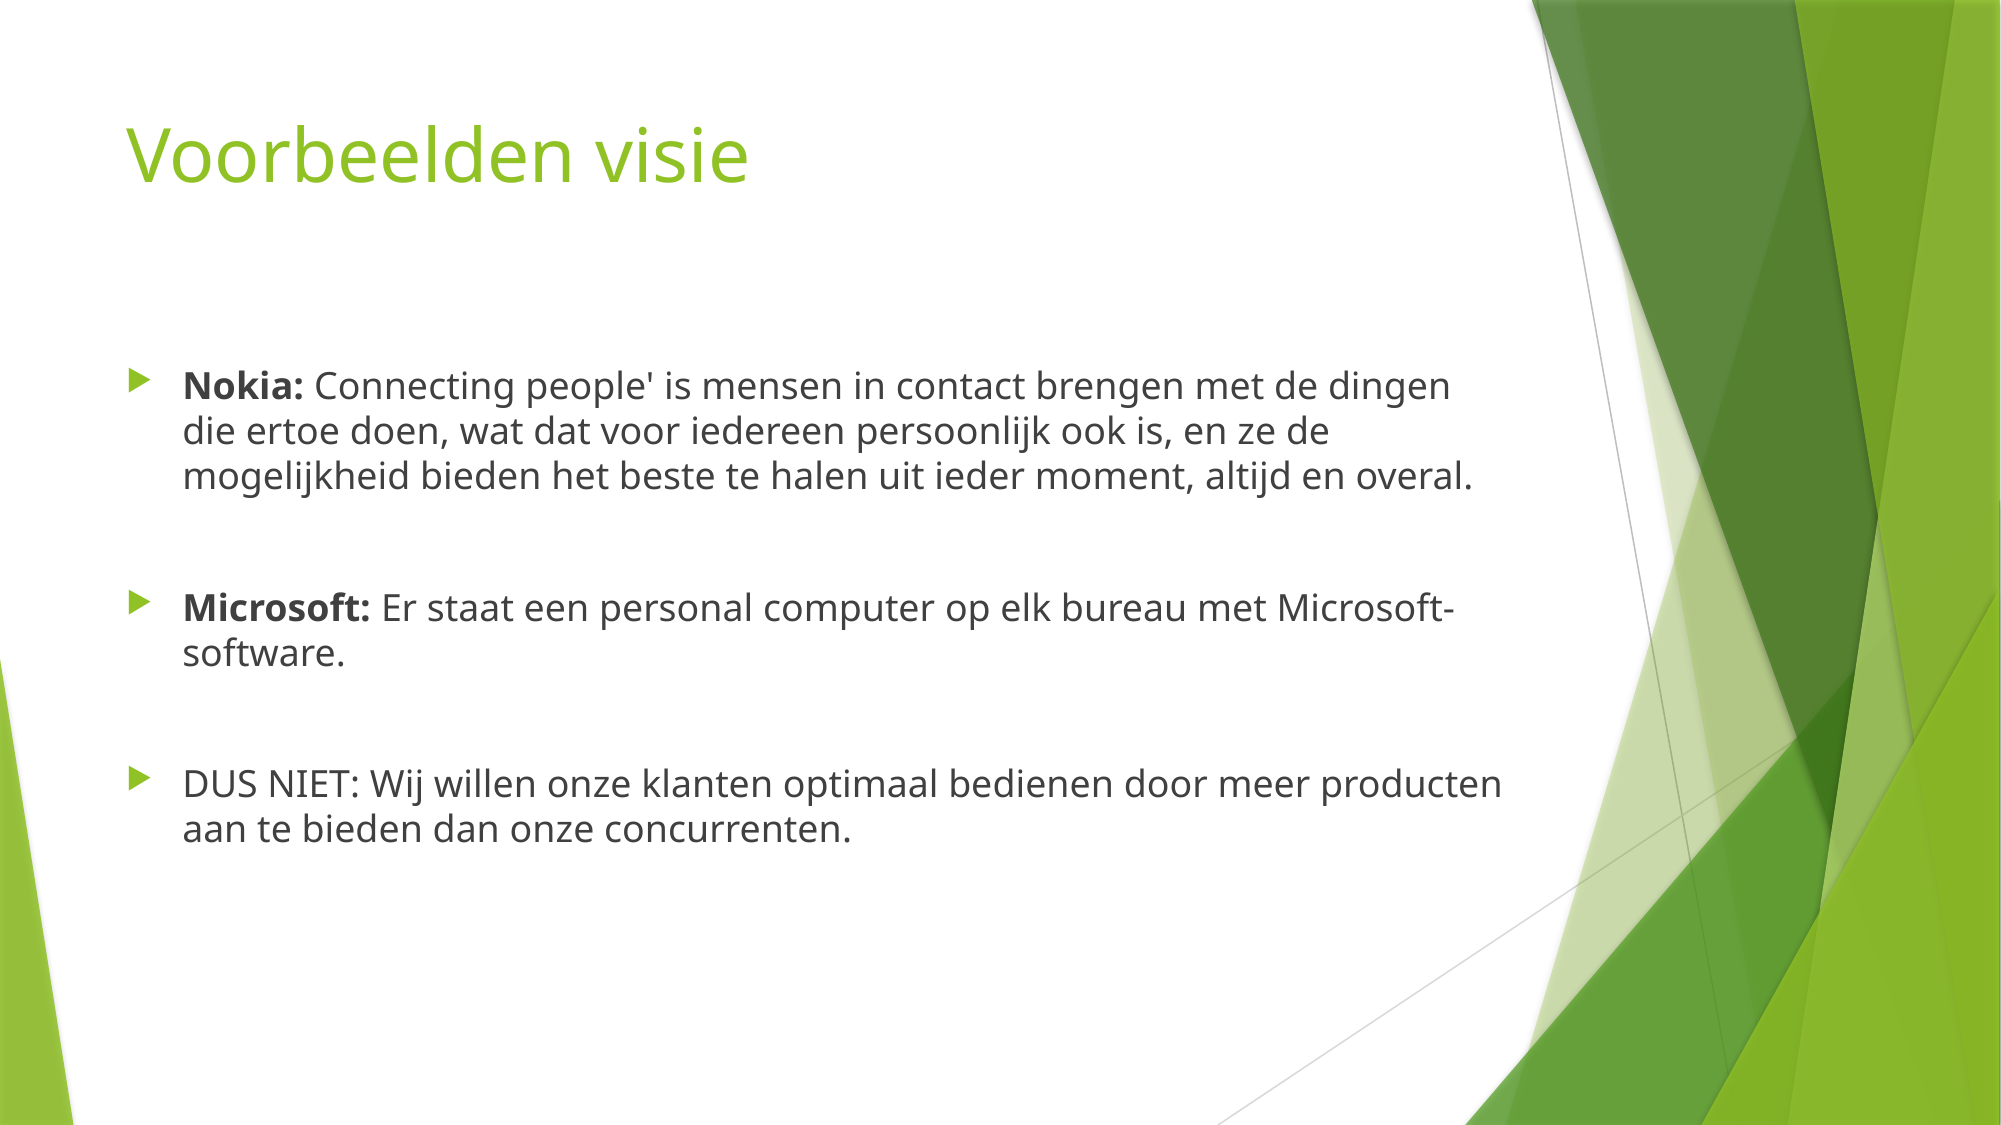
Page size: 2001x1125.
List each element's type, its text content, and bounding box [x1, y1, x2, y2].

list Nokia: ﻿﻿Connecting people' is mensen in contact brengen met de dingen die ertoe doen, wat dat voor iedereen persoonlijk ook is, en ze de mogelijkheid bieden het beste te halen uit ieder moment, altijd en overal. Microsoft: ﻿﻿Er staat een personal computer op elk bureau met Microsoft-software. DUS NIET: Wij willen onze klanten optimaal bedienen door meer producten aan te bieden dan onze concurrenten. [111, 354, 1522, 992]
title Voorbeelden visie [111, 99, 1522, 317]
